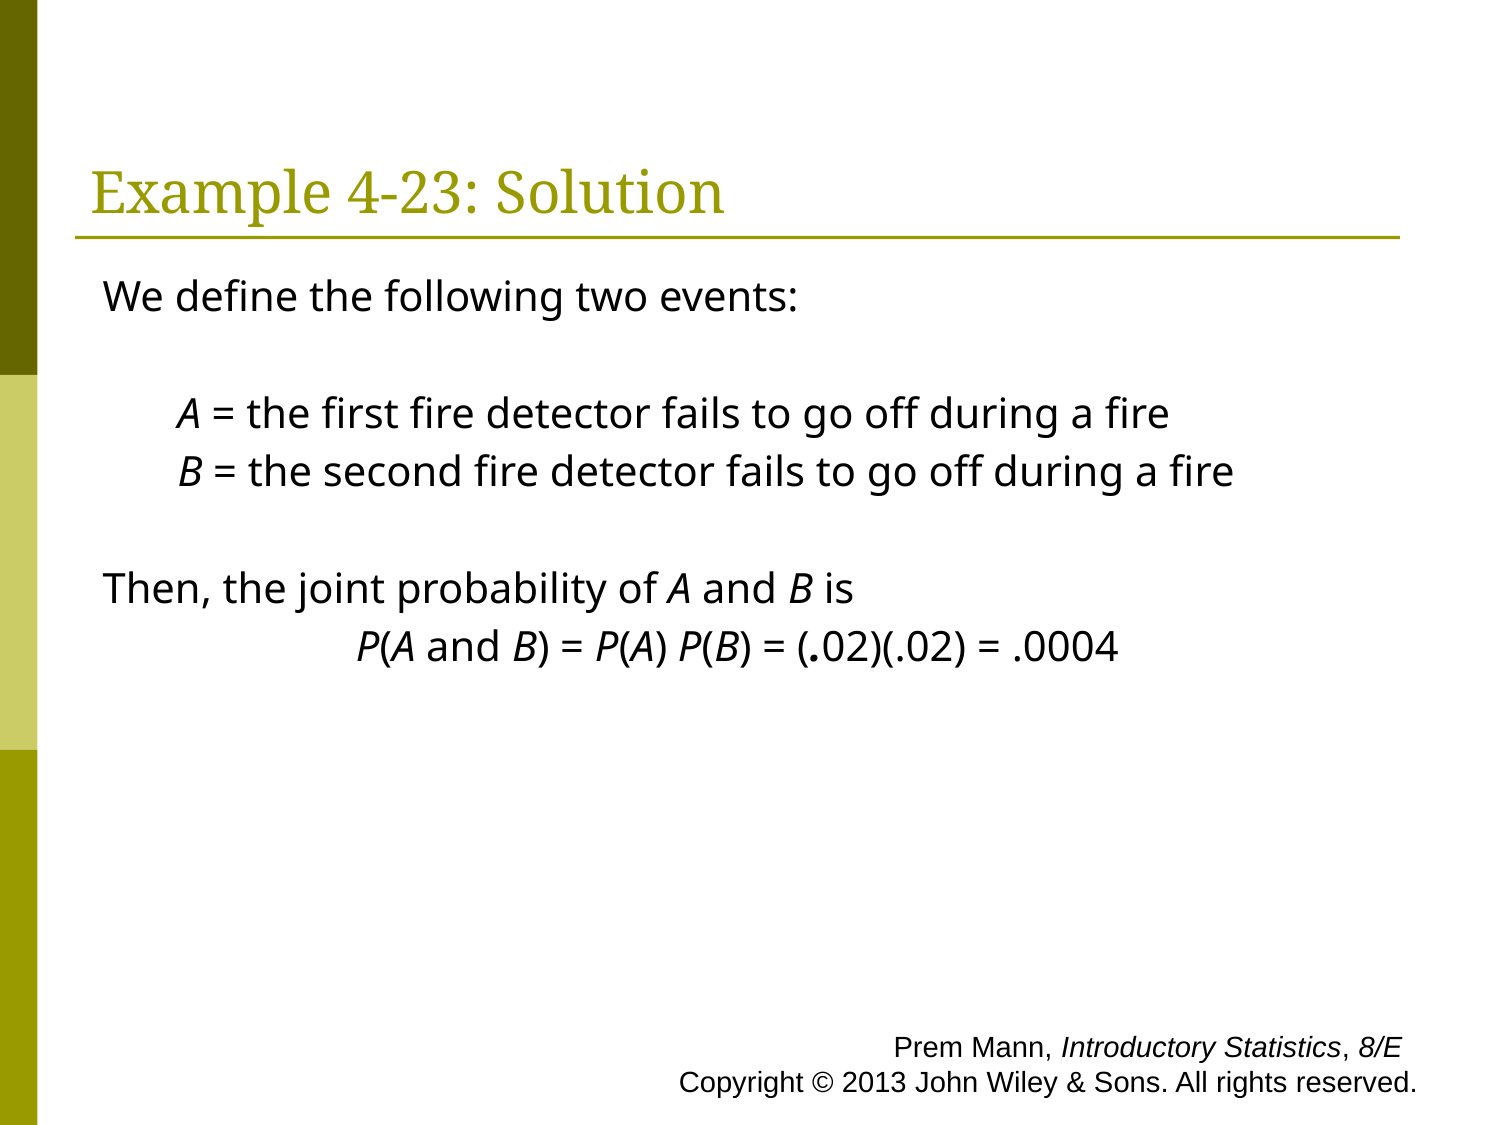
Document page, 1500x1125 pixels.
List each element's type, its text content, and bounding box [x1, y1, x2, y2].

text_box Prem Mann, Introductory Statistics, 8/E Copyright © 2013 John Wiley & Sons. All rights reserved. [664, 1020, 1449, 1106]
list We define the following two events: A = the first fire detector fails to go off during a fire B = the second fire detector fails to go off during a fire Then, the joint probability of A and B is P(A and B) = P(A) P(B) = (.02)(.02) = .0004 [87, 262, 1388, 1026]
title Example 4-23: Solution [75, 45, 1425, 233]
